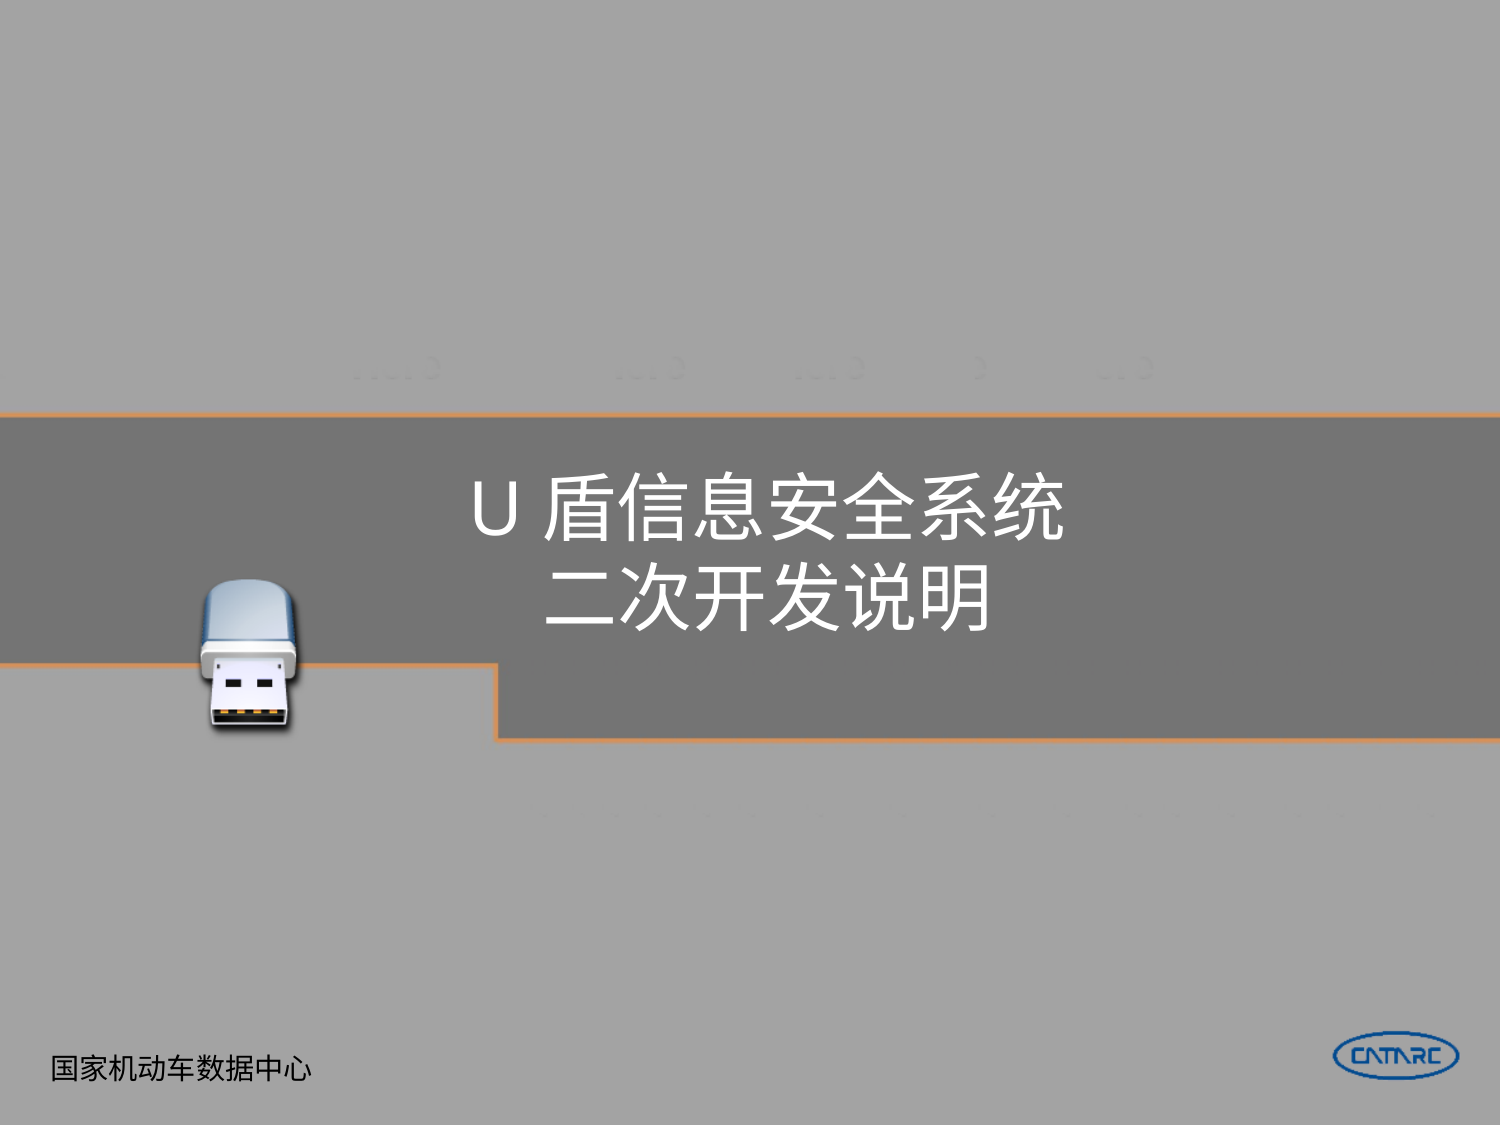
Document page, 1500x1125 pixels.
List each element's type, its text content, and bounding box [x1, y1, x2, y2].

text_box 国家机动车数据中心 [35, 1042, 340, 1093]
picture [0, 0, 1500, 1125]
title U盾信息安全系统 二次开发说明 [386, 457, 1149, 645]
